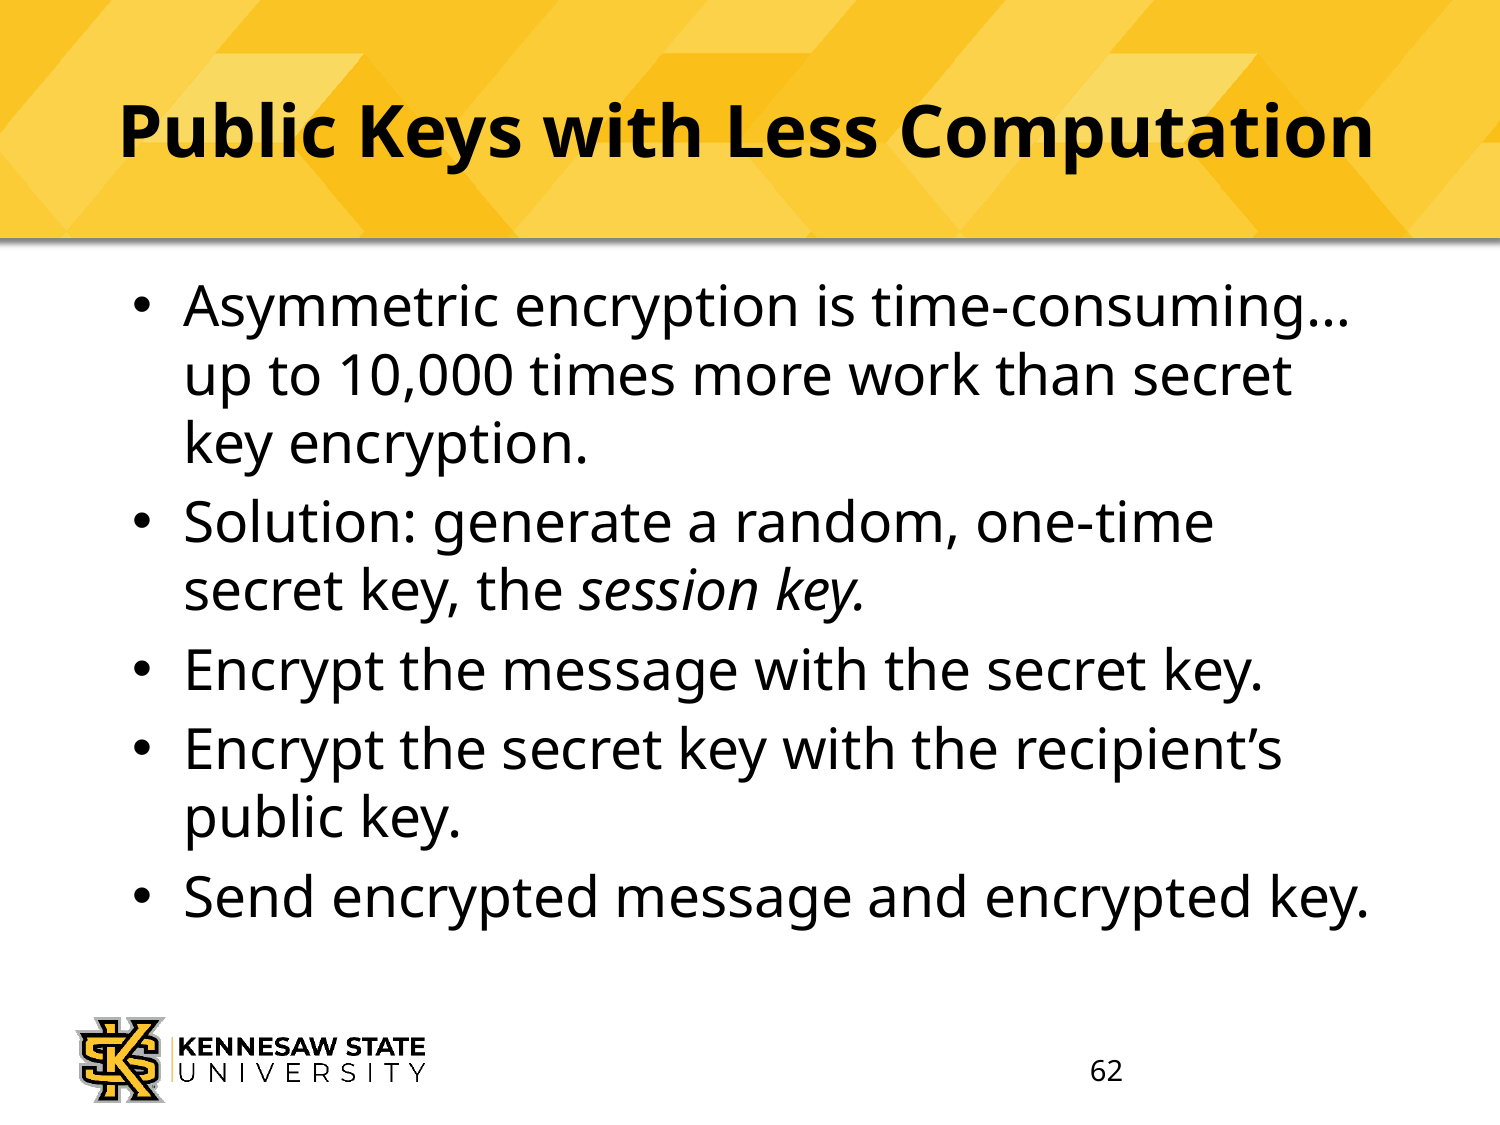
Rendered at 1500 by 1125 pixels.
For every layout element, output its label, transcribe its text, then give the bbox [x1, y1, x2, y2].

picture [0, 0, 1500, 251]
title Public Keys with Less Computation [101, 75, 1393, 182]
slide_number 62 [1074, 1042, 1425, 1103]
list Asymmetric encryption is time-consuming… up to 10,000 times more work than secret key encryption. Solution: generate a random, one-time secret key, the session key. Encrypt the message with the secret key. Encrypt the secret key with the recipient’s public key. Send encrypted message and encrypted key. [117, 262, 1388, 1008]
picture [75, 1017, 425, 1103]
